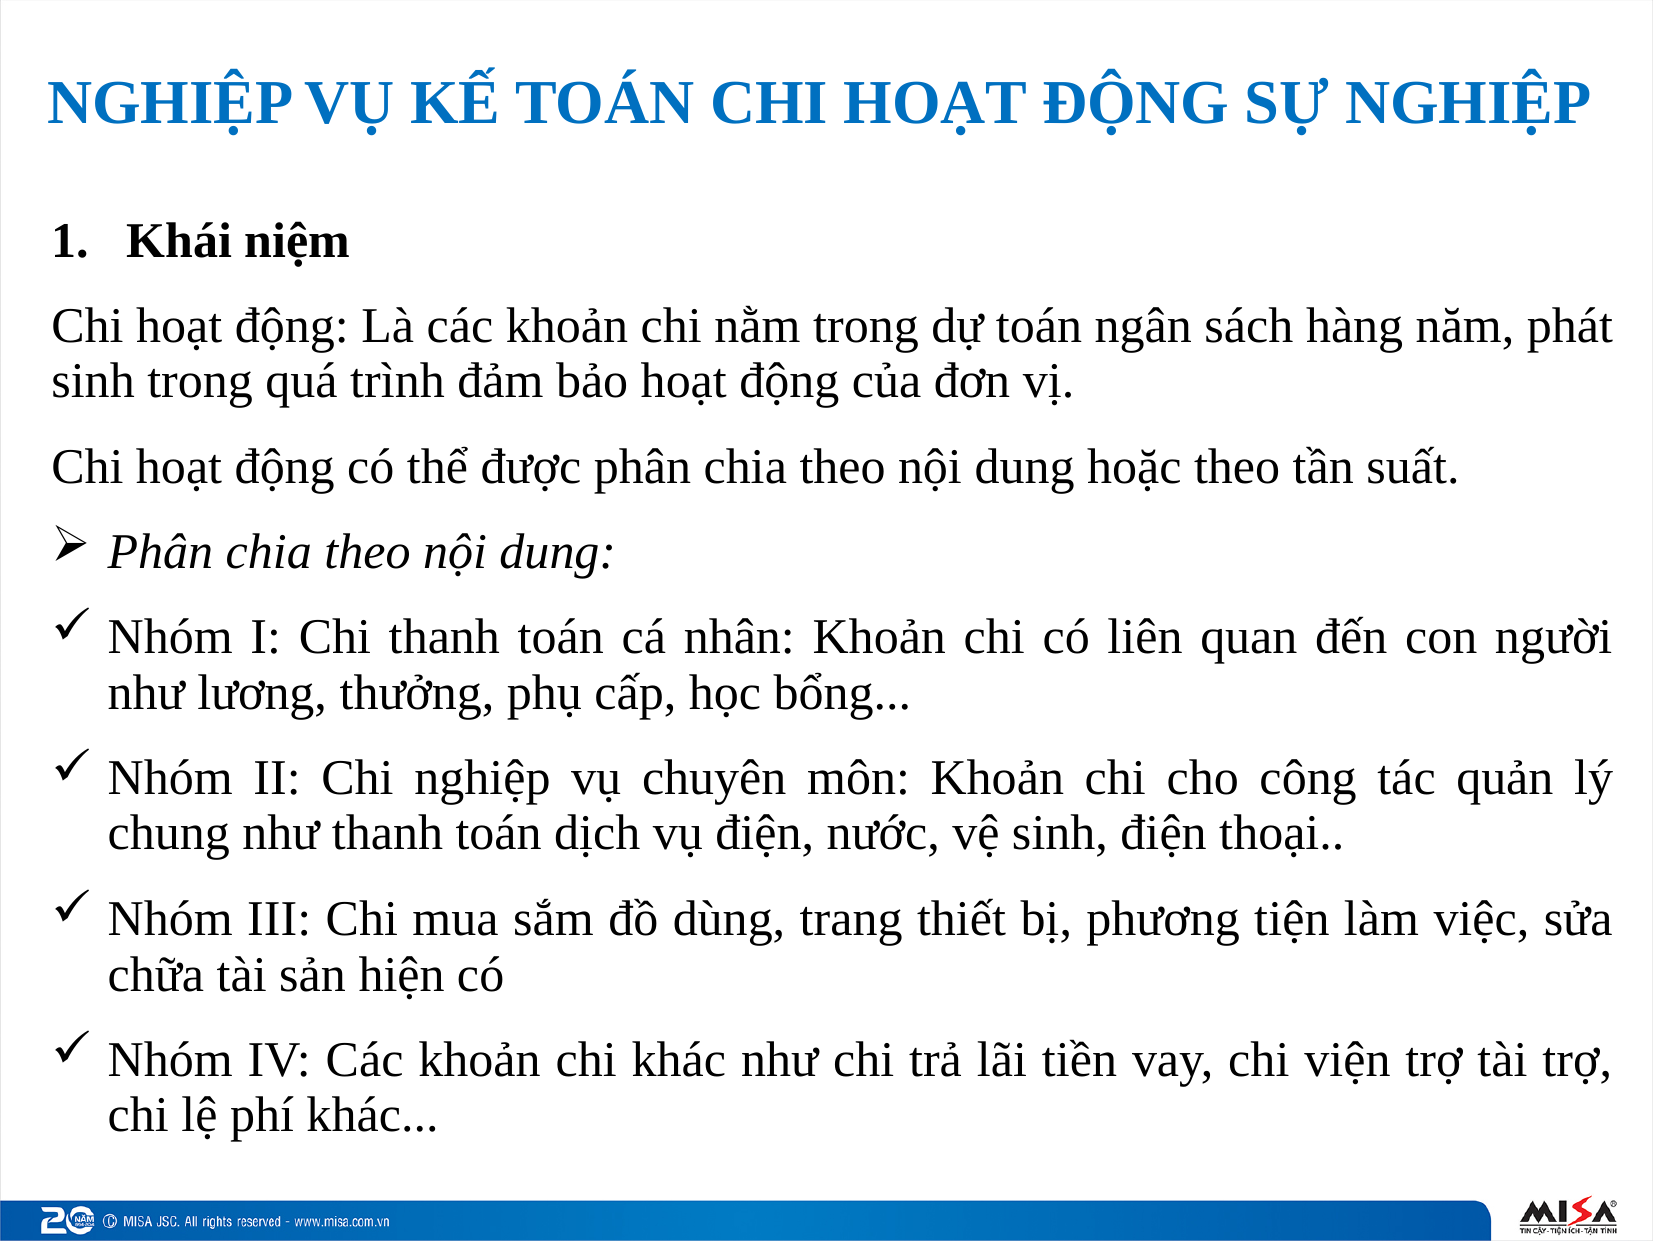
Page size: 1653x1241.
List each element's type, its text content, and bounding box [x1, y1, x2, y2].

picture [0, 0, 1653, 1241]
title NGHIỆP VỤ KẾ TOÁN CHI HOẠT ĐỘNG SỰ NGHIỆP [38, 0, 1602, 207]
list Khái niệm Chi hoạt động: Là các khoản chi nằm trong dự toán ngân sách hàng năm, phát sinh trong quá trình đảm bảo hoạt động của đơn vị. Chi hoạt động có thể được phân chia theo nội dung hoặc theo tần suất. Phân chia theo nội dung: Nhóm I: Chi thanh toán cá nhân: Khoản chi có liên quan đến con người như lương, thưởng, phụ cấp, học bổng... Nhóm II: Chi nghiệp vụ chuyên môn: Khoản chi cho công tác quản lý chung như thanh toán dịch vụ điện, nước, vệ sinh, điện thoại.. Nhóm III: Chi mua sắm đồ dùng, trang thiết bị, phương tiện làm việc, sửa chữa tài sản hiện có Nhóm IV: Các khoản chi khác như chi trả lãi tiền vay, chi viện trợ tài trợ, chi lệ phí khác... [51, 207, 1614, 1146]
